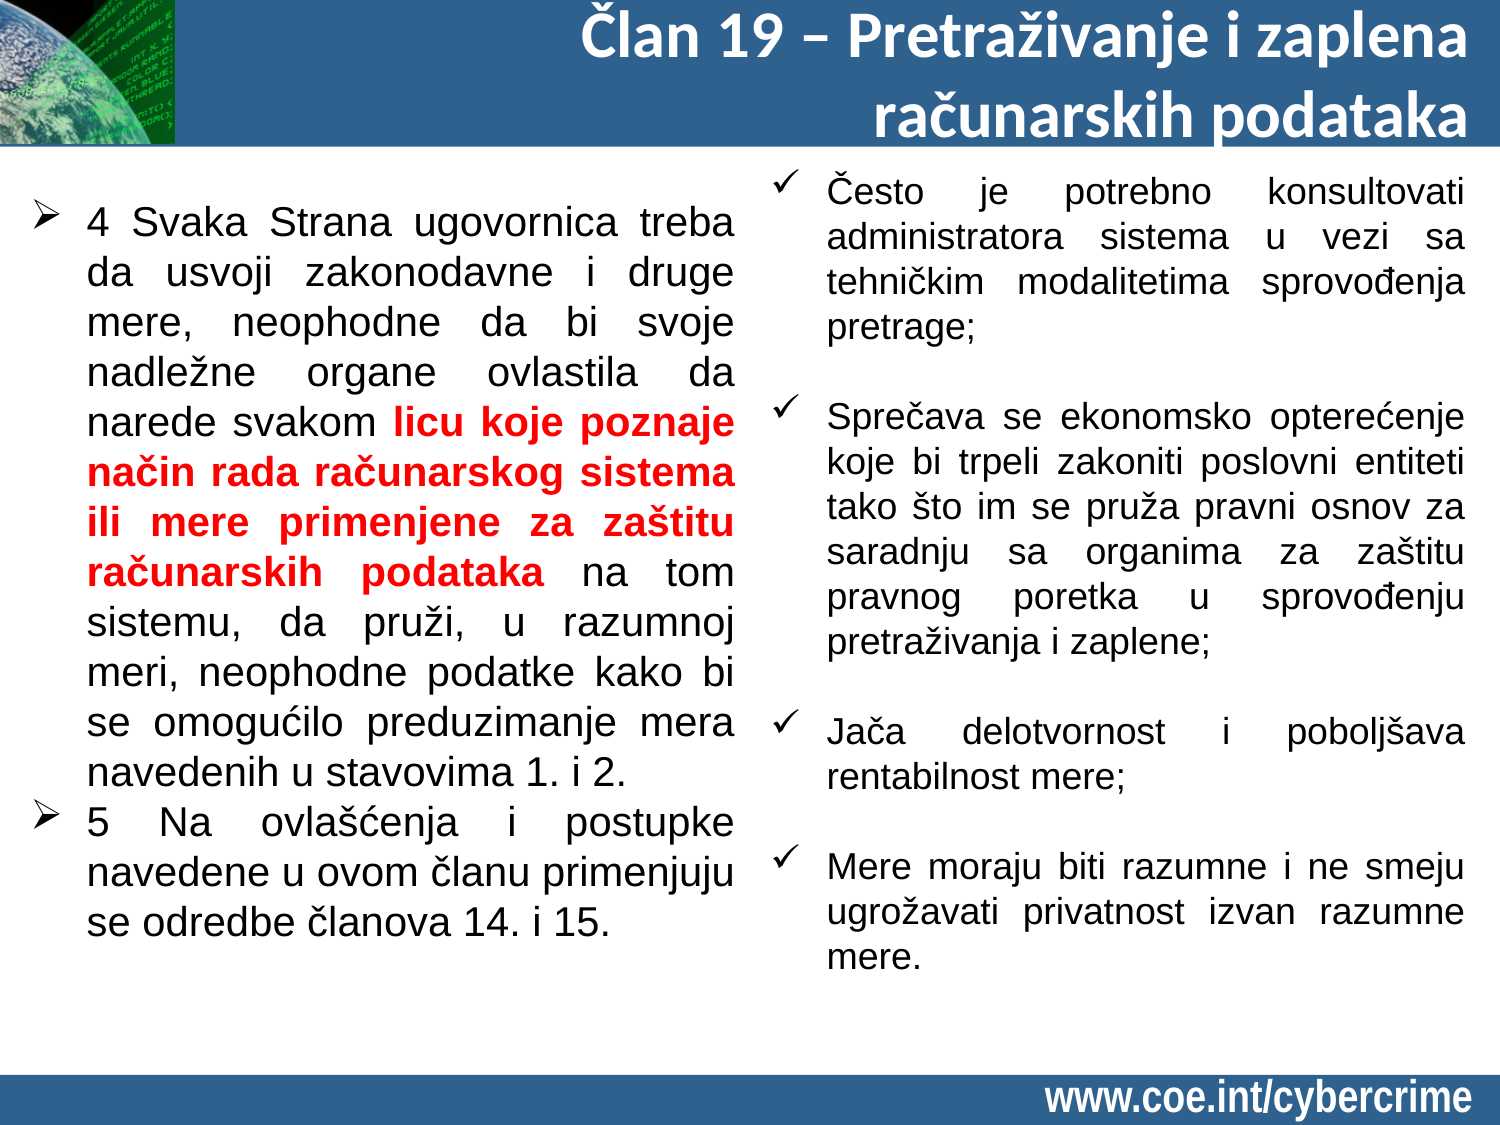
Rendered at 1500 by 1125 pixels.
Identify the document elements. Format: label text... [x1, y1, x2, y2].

text_box www.coe.int/cybercrime [1030, 1059, 1500, 1125]
picture [0, 0, 175, 144]
text_box Često je potrebno konsultovati administratora sistema u vezi sa tehničkim modalitetima sprovođenja pretrage; Sprečava se ekonomsko opterećenje koje bi trpeli zakoniti poslovni entiteti tako što im se pruža pravni osnov za saradnju sa organima za zaštitu pravnog poretka u sprovođenju pretraživanja i zaplene; Jača delotvornost i poboljšava rentabilnost mere; Mere moraju biti razumne i ne smeju ugrožavati privatnost izvan razumne mere. [755, 159, 1480, 985]
text_box Član 19 – Pretraživanje i zaplena računarskih podataka [177, 0, 1500, 149]
text_box 4 Svaka Strana ugovornica treba da usvoji zakonodavne i druge mere, neophodne da bi svoje nadležne organe ovlastila da narede svakom licu koje poznaje način rada računarskog sistema ili mere primenjene za zaštitu računarskih podataka na tom sistemu, da pruži, u razumnoj meri, neophodne podatke kako bi se omogućilo preduzimanje mera navedenih u stavovima 1. i 2. 5 Na ovlašćenja i postupke navedene u ovom članu primenjuju se odredbe članova 14. i 15. [15, 187, 750, 953]
text_box [0, 1073, 1030, 1125]
